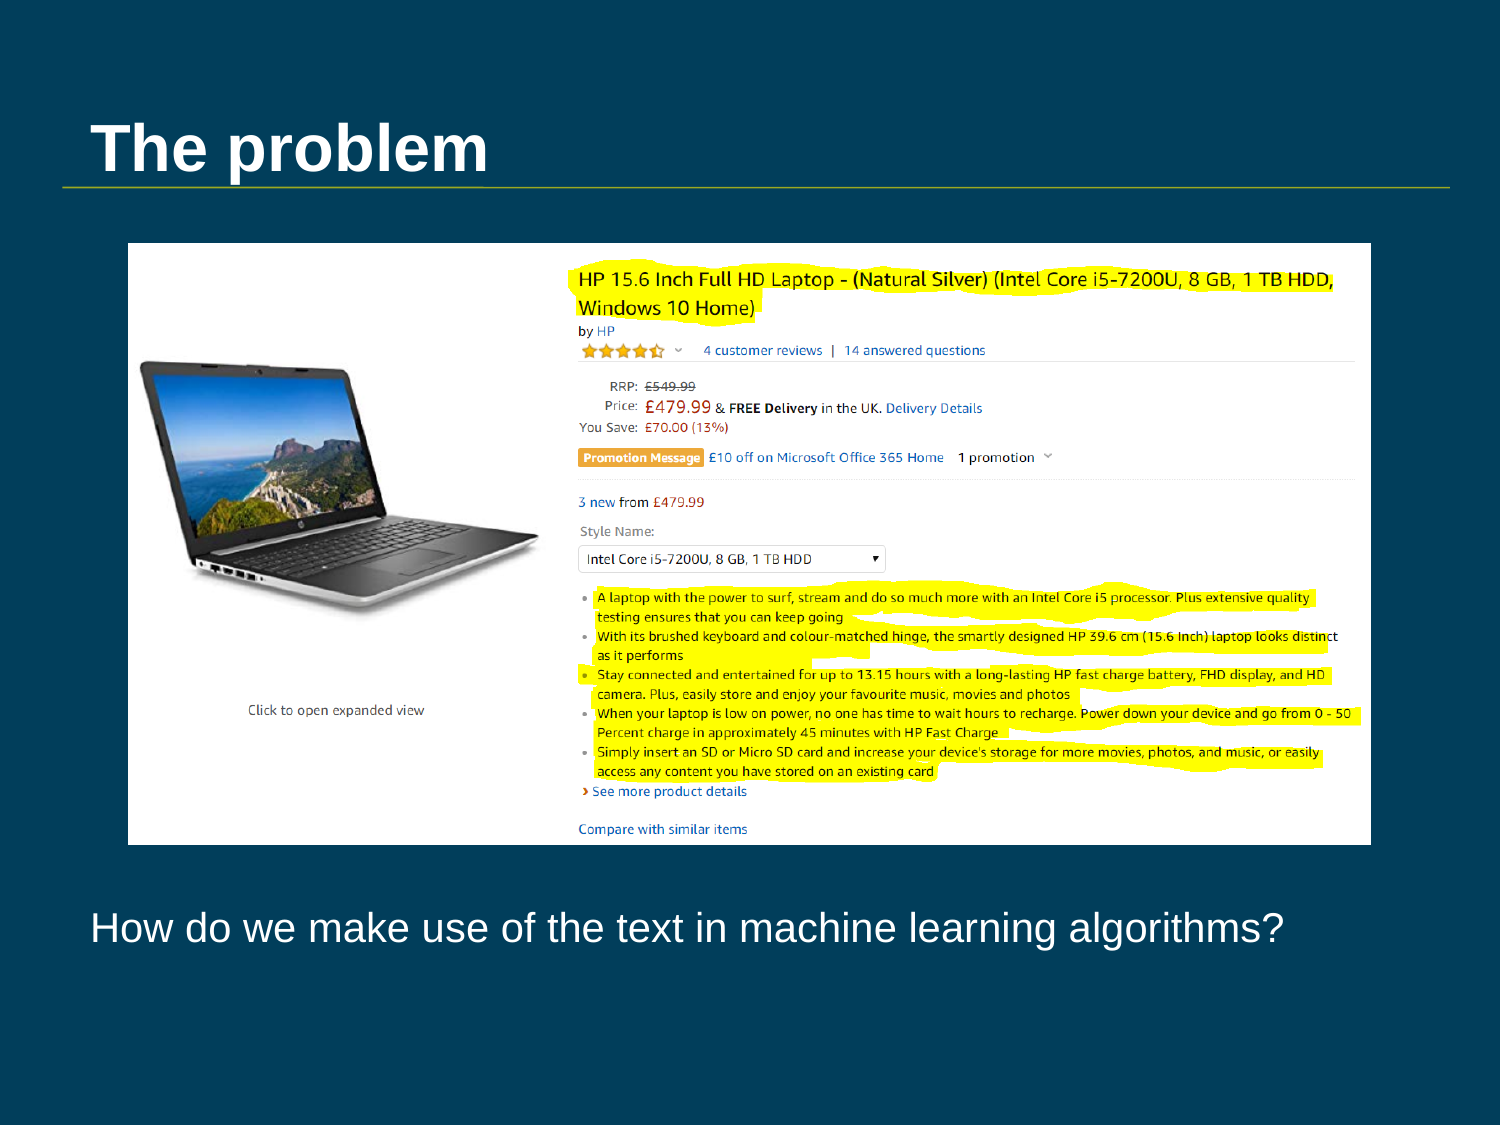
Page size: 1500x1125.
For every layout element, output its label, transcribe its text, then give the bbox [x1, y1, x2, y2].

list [128, 243, 1372, 845]
title The problem [74, 0, 569, 193]
list How do we make use of the text in machine learning algorithms? [74, 893, 1426, 1006]
